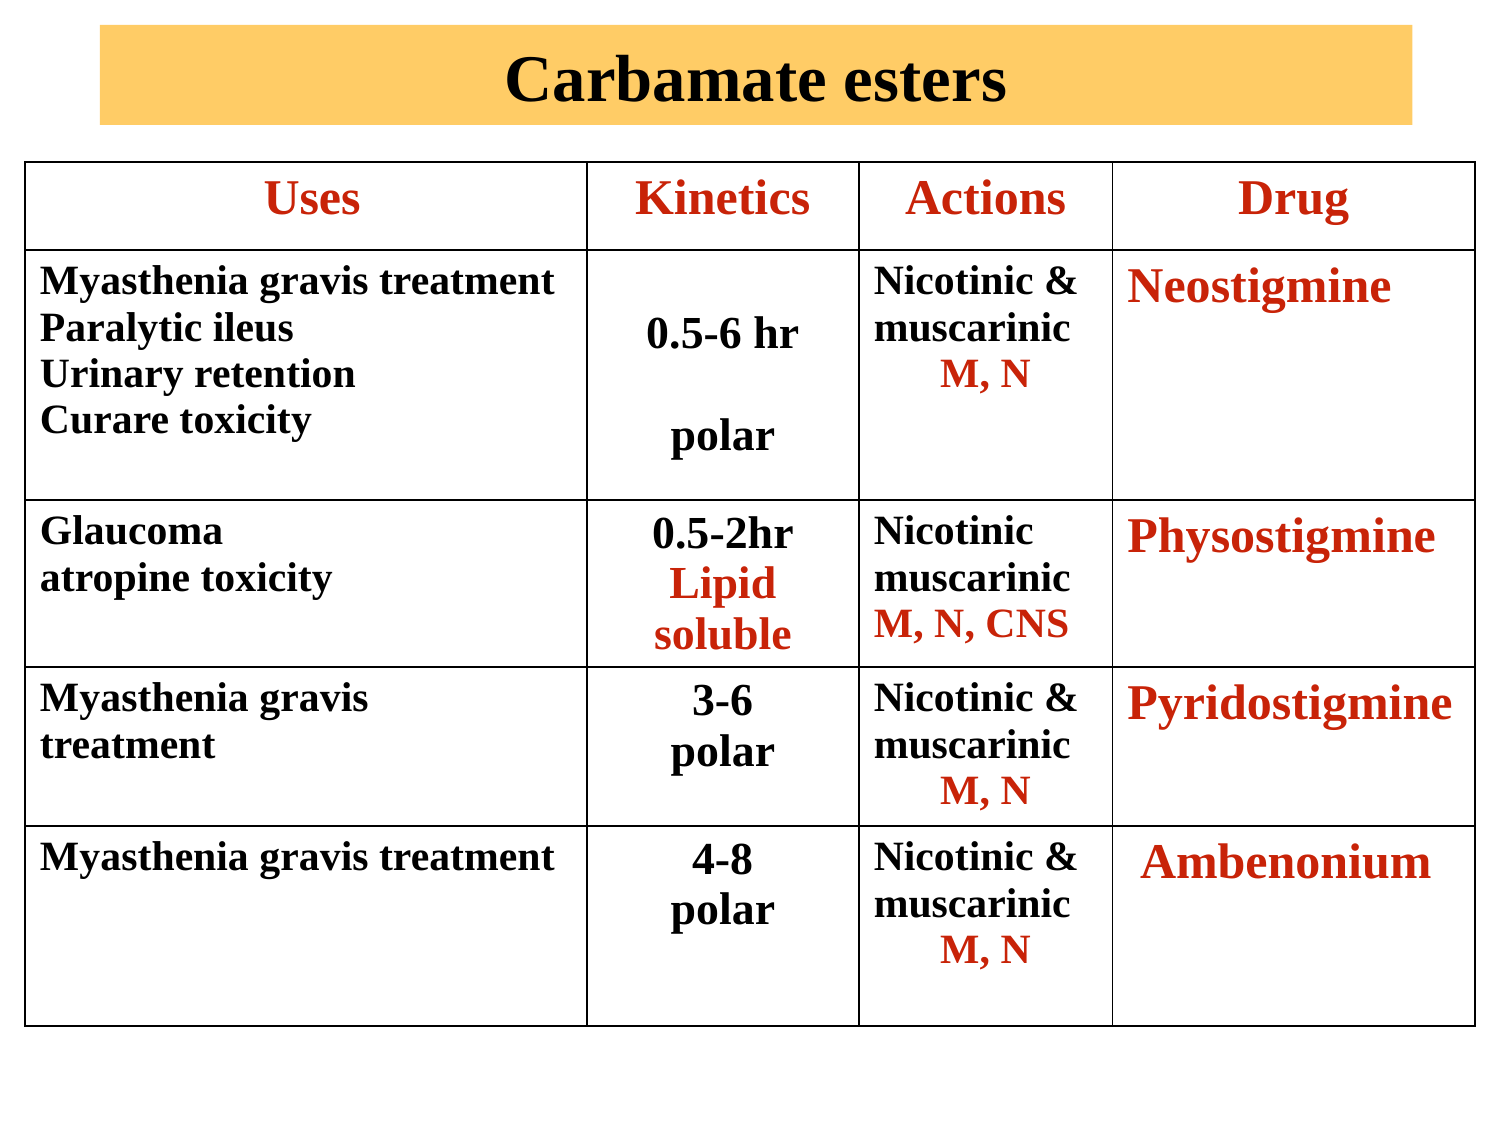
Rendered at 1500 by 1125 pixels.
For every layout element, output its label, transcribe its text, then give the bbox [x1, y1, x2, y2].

table_cell Nicotinic & muscarinic M, N [860, 827, 1112, 1025]
table_header Actions [860, 163, 1112, 249]
table_cell 3-6 polar [588, 668, 858, 825]
table_cell Myasthenia gravis treatment [26, 668, 586, 825]
table_cell 0.5-6 hr polar [588, 251, 858, 499]
table_cell 4-8 polar [588, 827, 858, 1025]
table_cell Pyridostigmine [1113, 668, 1474, 825]
table_cell 0.5-2hr Lipid soluble [588, 501, 858, 666]
table_cell Ambenonium [1113, 827, 1474, 1025]
text_box Carbamate esters [99, 24, 1413, 125]
table_header Uses [26, 163, 586, 249]
table_cell Glaucoma atropine toxicity [26, 501, 586, 666]
table_cell Physostigmine [1113, 501, 1474, 666]
table_header Drug [1113, 163, 1474, 249]
table_header Kinetics [588, 163, 858, 249]
table_cell Myasthenia gravis treatment [26, 827, 586, 1025]
table_cell Myasthenia gravis treatment Paralytic ileus Urinary retention Curare toxicity [26, 251, 586, 499]
table_cell Neostigmine [1113, 251, 1474, 499]
table_cell Nicotinic & muscarinic M, N [860, 251, 1112, 499]
table_cell Nicotinic & muscarinic M, N [860, 668, 1112, 825]
table_cell Nicotinic muscarinic M, N, CNS [860, 501, 1112, 666]
